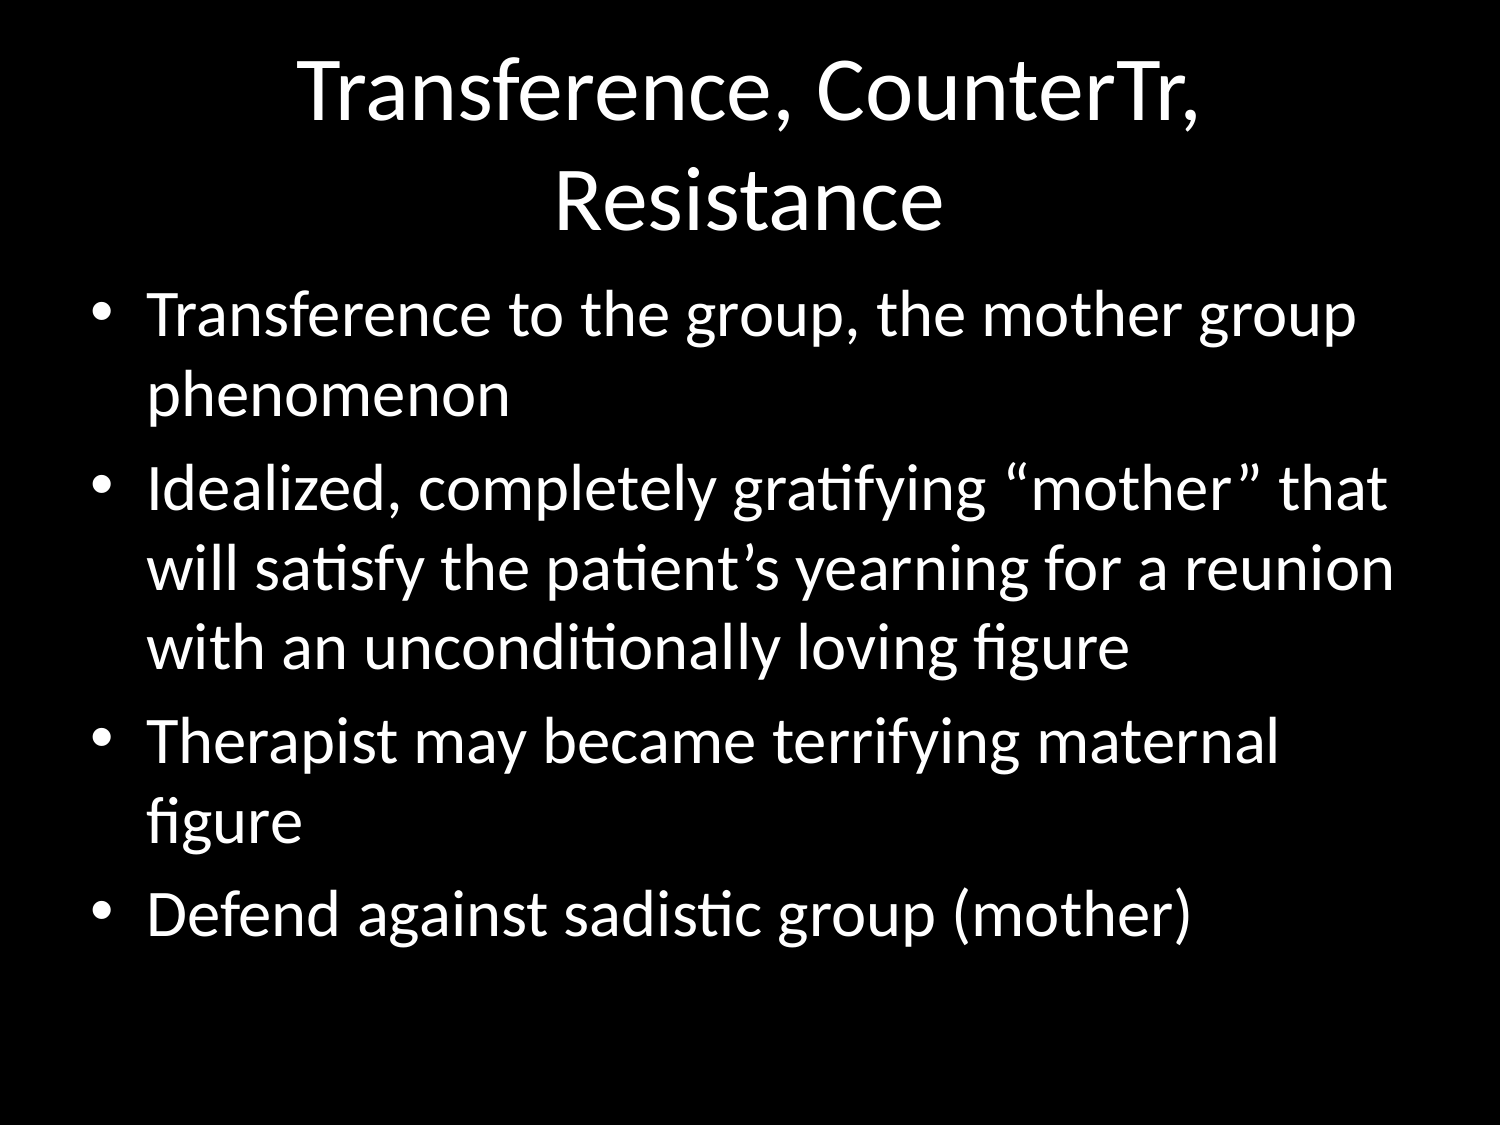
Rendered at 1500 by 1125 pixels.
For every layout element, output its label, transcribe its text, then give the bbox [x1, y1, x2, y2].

title Transference, CounterTr, Resistance [75, 45, 1425, 233]
list Transference to the group, the mother group phenomenon Idealized, completely gratifying “mother” that will satisfy the patient’s yearning for a reunion with an unconditionally loving figure Therapist may became terrifying maternal figure Defend against sadistic group (mother) [75, 262, 1425, 1005]
